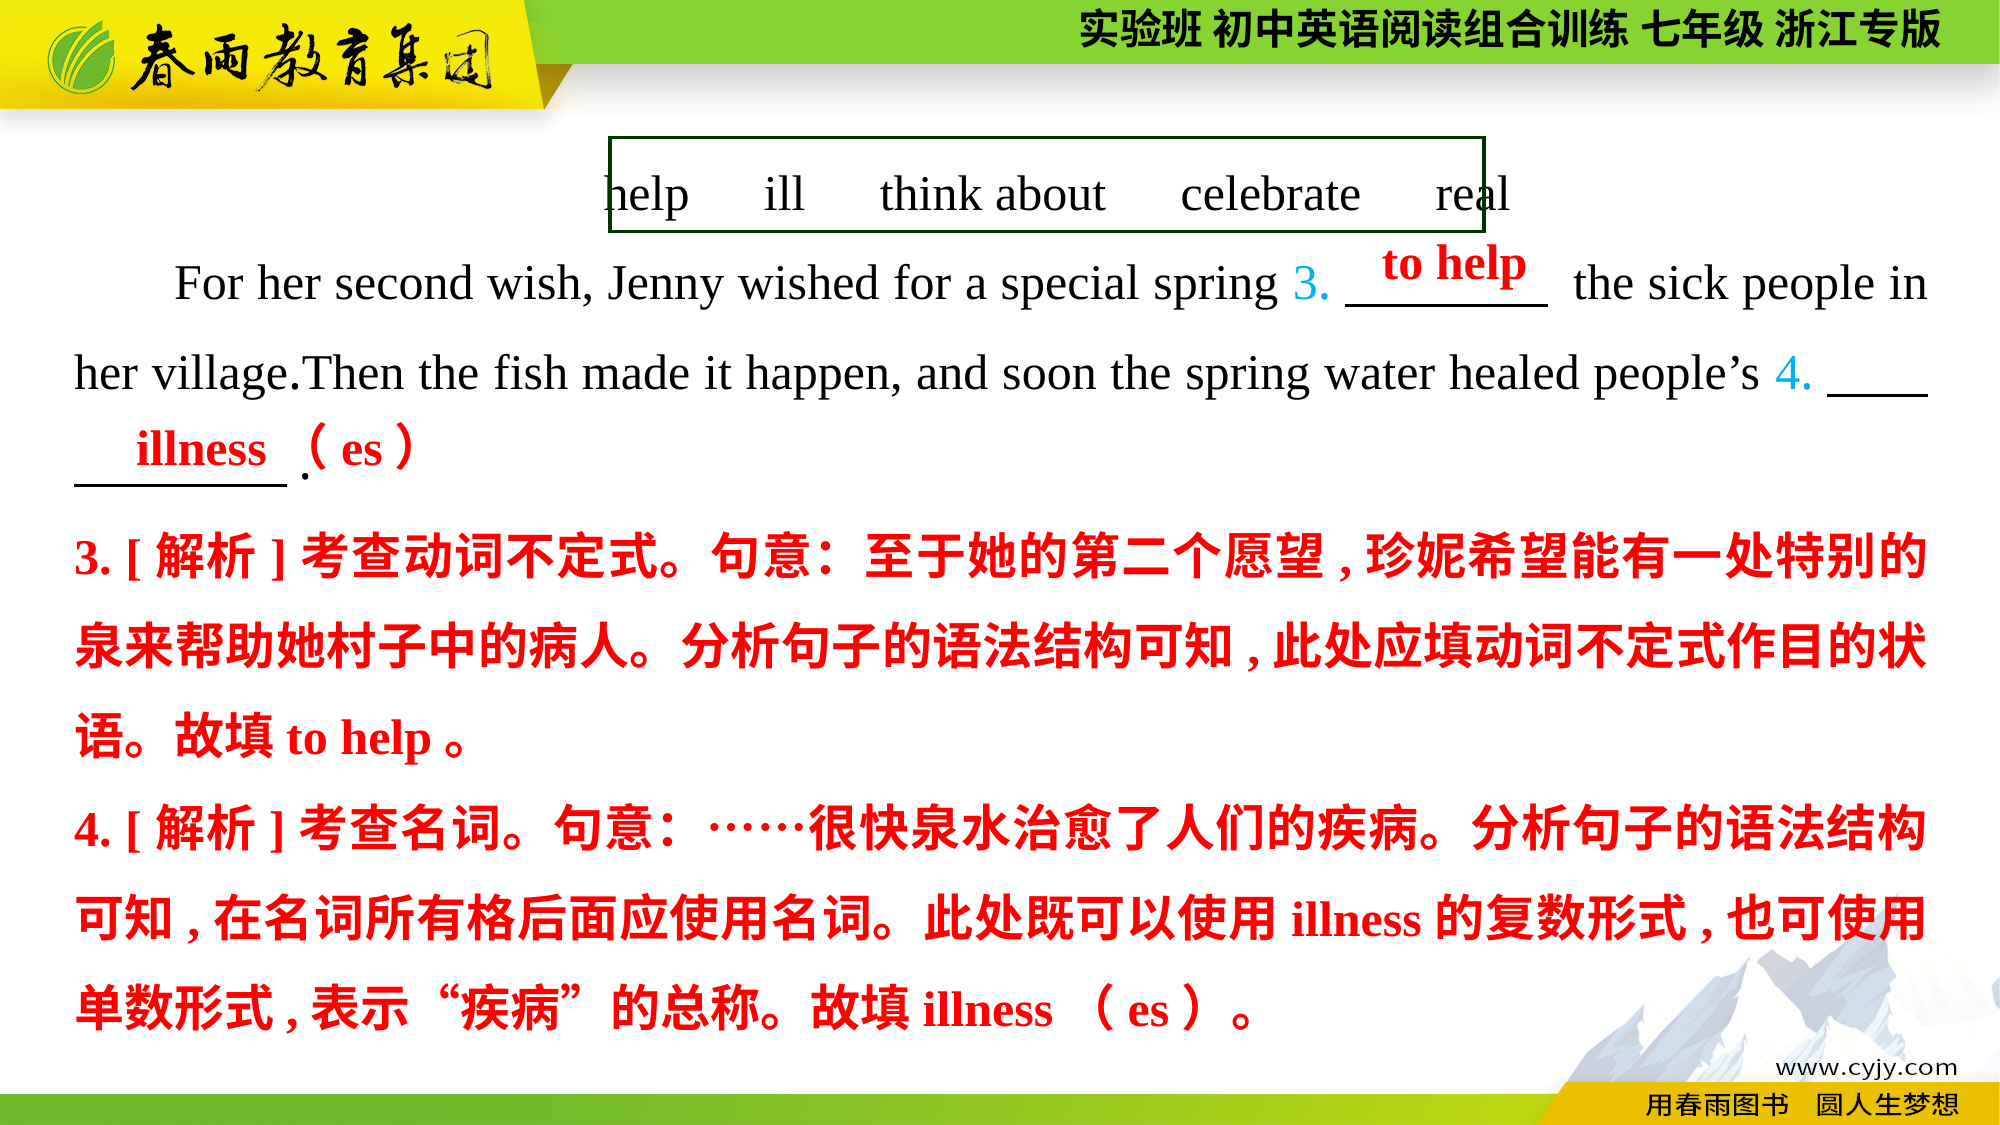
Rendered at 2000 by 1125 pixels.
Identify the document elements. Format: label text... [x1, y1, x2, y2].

text_box illness（es） [121, 408, 460, 484]
picture [0, 0, 2000, 1125]
text_box 4. [解析]考查名词。句意：……很快泉水治愈了人们的疾病。分析句子的语法结构可知,在名词所有格后面应使用名词。此处既可以使用illness的复数形式,也可使用单数形式,表示“疾病”的总称。故填illness（es）。 [59, 758, 1944, 1044]
list help ill think about celebrate real For her second wish, Jenny wished for a special spring 3. the sick people in her village.Then the fish made it happen, and soon the spring water healed people’s 4. . [59, 122, 1944, 486]
text_box [609, 137, 1485, 232]
text_box to help [1366, 222, 1543, 298]
text_box 3. [解析]考查动词不定式。句意：至于她的第二个愿望,珍妮希望能有一处特别的泉来帮助她村子中的病人。分析句子的语法结构可知,此处应填动词不定式作目的状语。故填to help。 [59, 486, 1944, 758]
